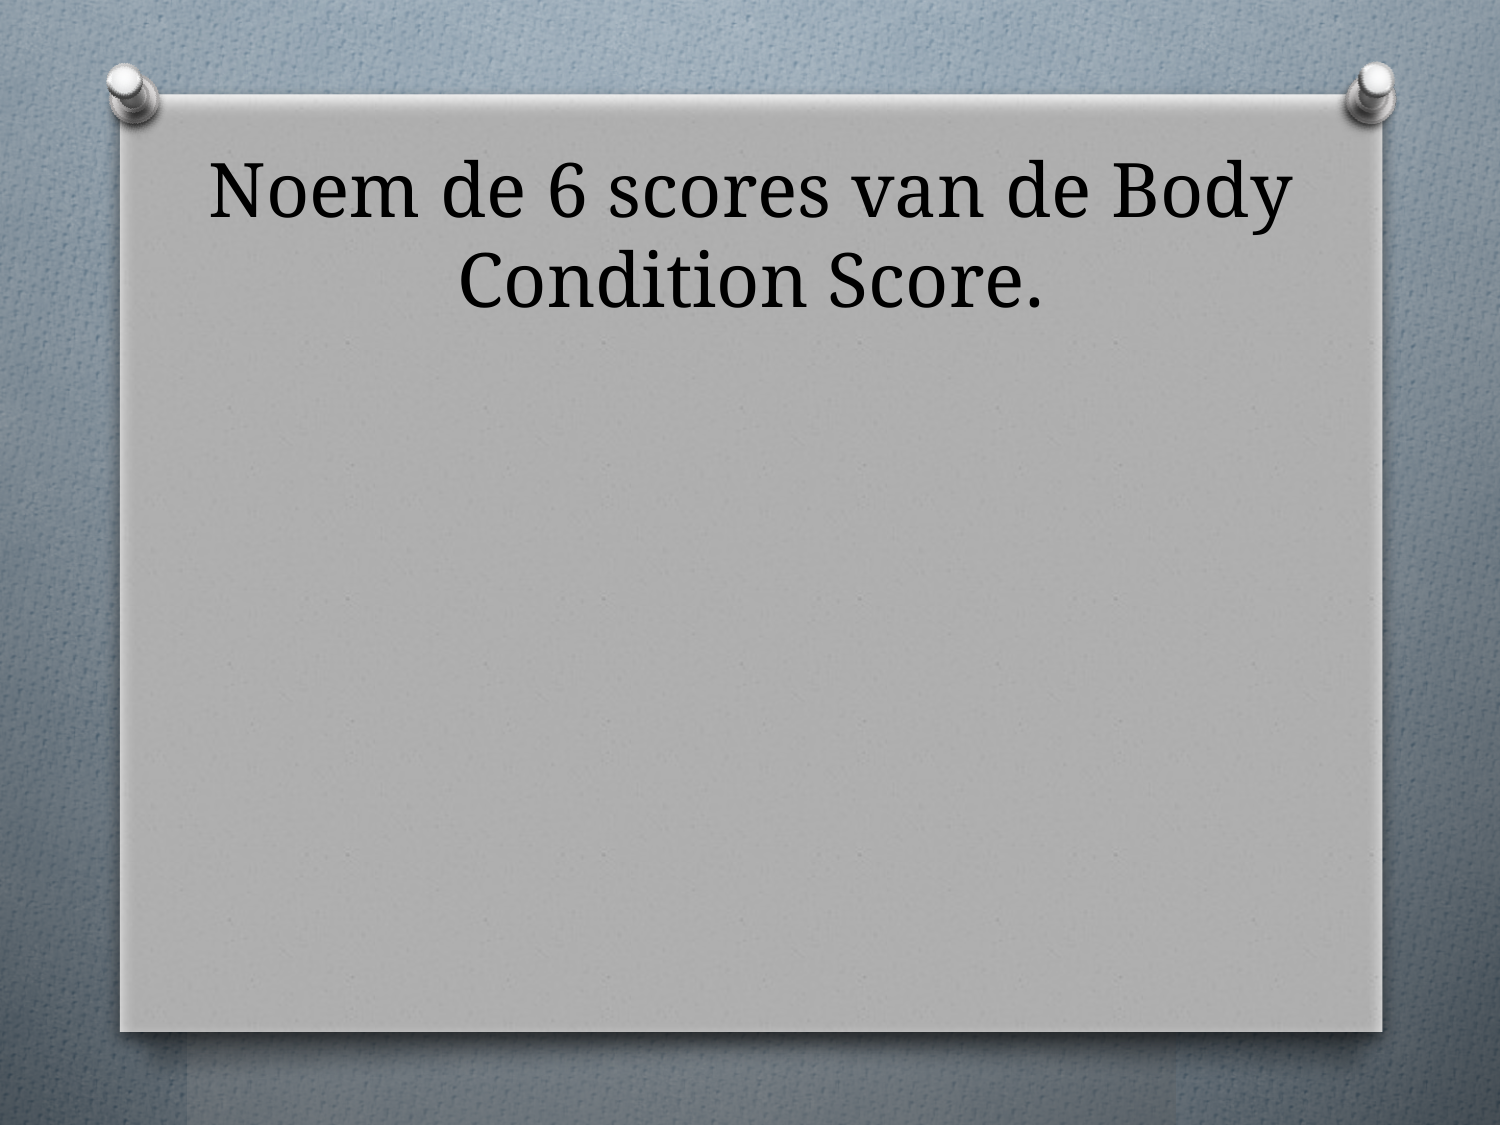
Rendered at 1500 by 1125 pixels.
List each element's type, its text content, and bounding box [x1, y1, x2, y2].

title Noem de 6 scores van de Body Condition Score. [179, 134, 1323, 332]
picture [1317, 35, 1439, 156]
picture [75, 29, 198, 153]
